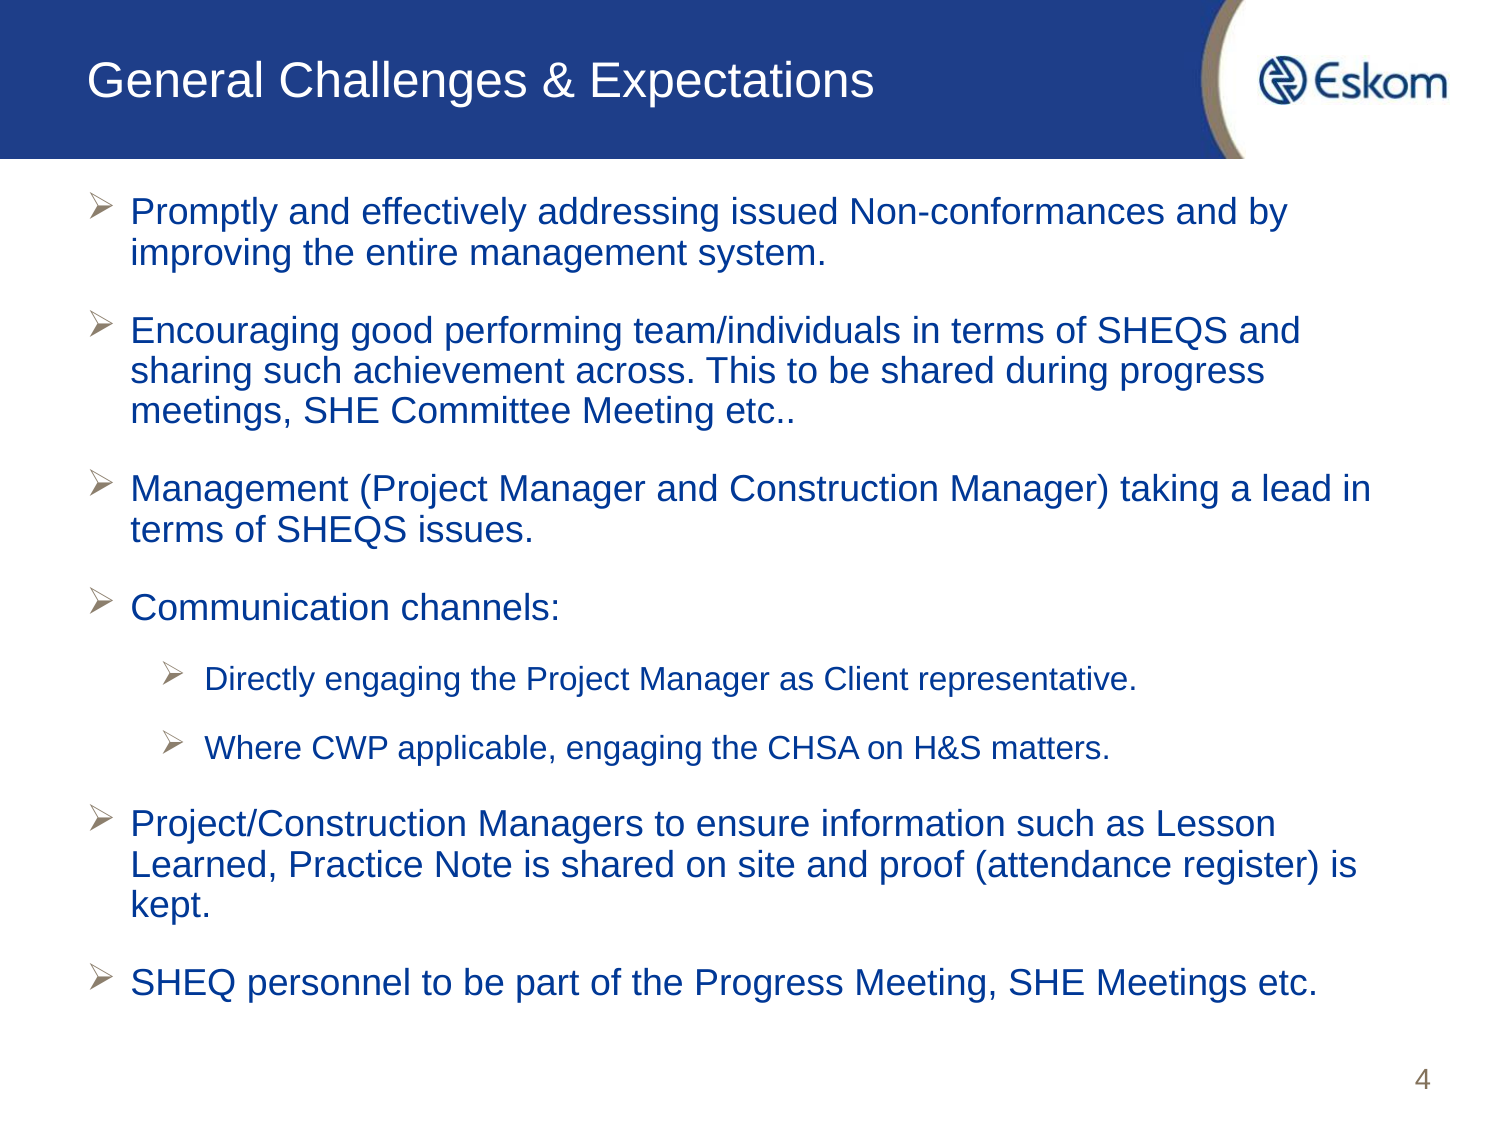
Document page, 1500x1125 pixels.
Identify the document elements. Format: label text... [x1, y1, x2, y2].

list Promptly and effectively addressing issued Non-conformances and by improving the entire management system. Encouraging good performing team/individuals in terms of SHEQS and sharing such achievement across. This to be shared during progress meetings, SHE Committee Meeting etc.. Management (Project Manager and Construction Manager) taking a lead in terms of SHEQS issues. Communication channels: Directly engaging the Project Manager as Client representative. Where CWP applicable, engaging the CHSA on H&S matters. Project/Construction Managers to ensure information such as Lesson Learned, Practice Note is shared on site and proof (attendance register) is kept. SHEQ personnel to be part of the Progress Meeting, SHE Meetings etc. [71, 184, 1447, 1013]
picture [0, 0, 1246, 159]
title General Challenges & Expectations [71, 27, 1142, 137]
slide_number 4 [1175, 1058, 1447, 1103]
picture [1257, 55, 1450, 105]
